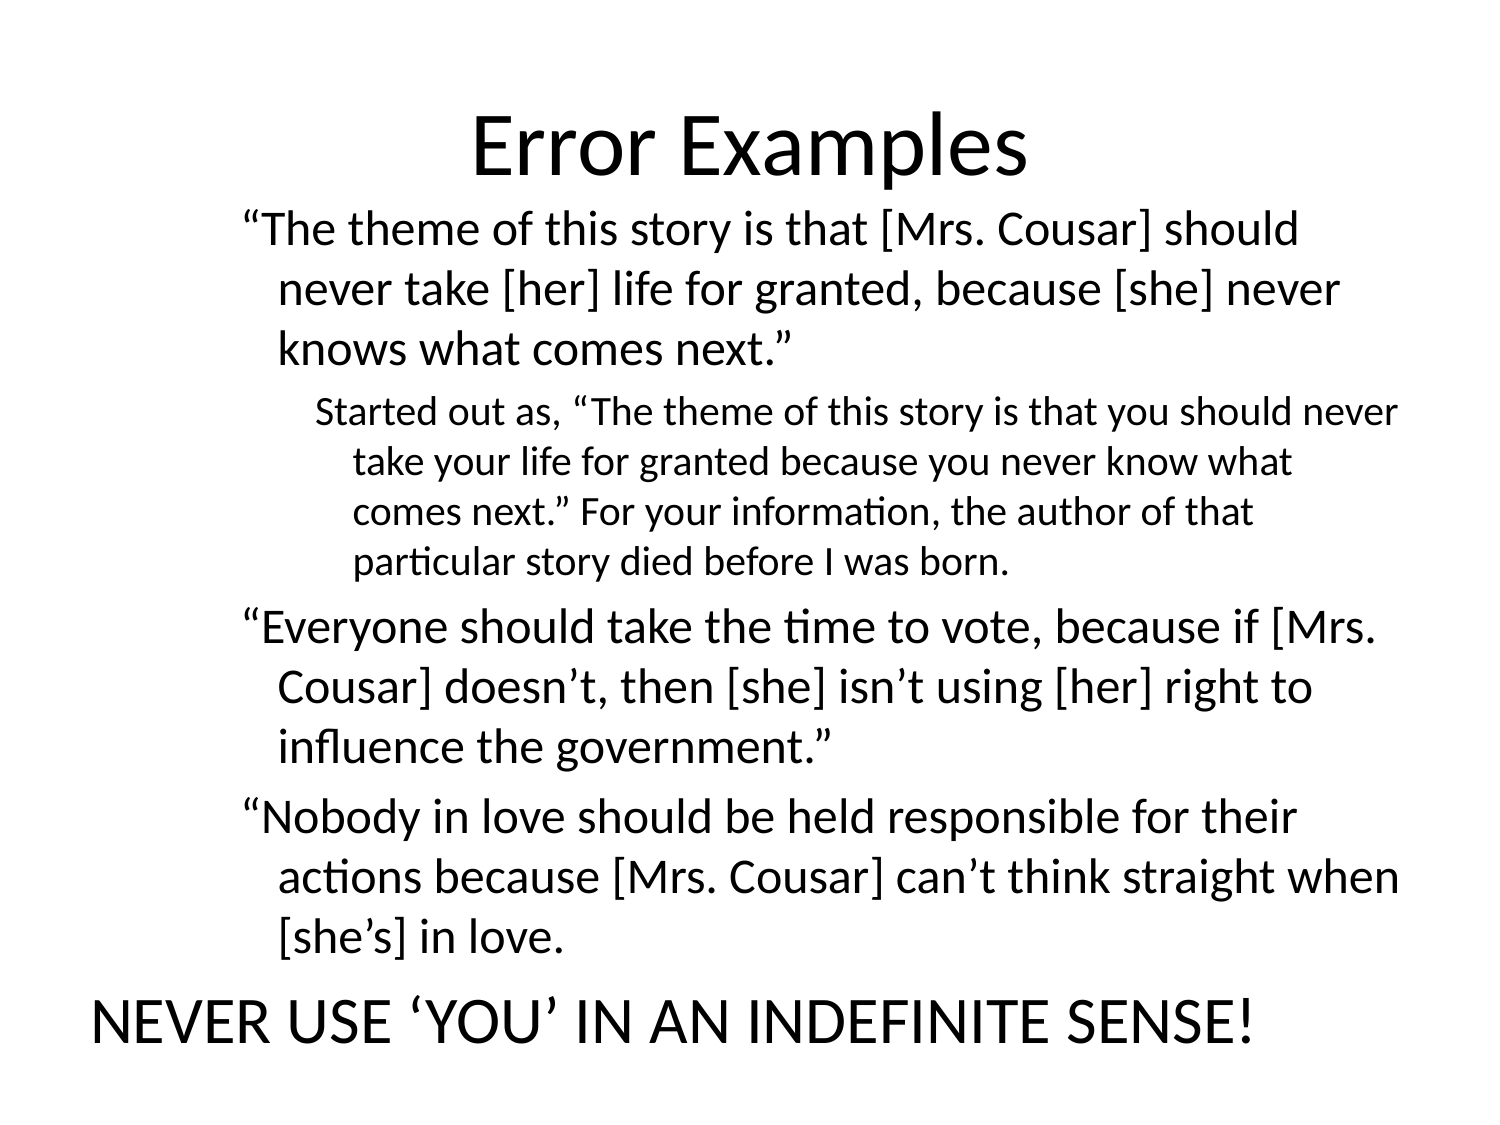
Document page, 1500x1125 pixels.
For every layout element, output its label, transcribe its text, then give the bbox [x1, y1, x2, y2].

list “The theme of this story is that [Mrs. Cousar] should never take [her] life for granted, because [she] never knows what comes next.” Started out as, “The theme of this story is that you should never take your life for granted because you never know what comes next.” For your information, the author of that particular story died before I was born. “Everyone should take the time to vote, because if [Mrs. Cousar] doesn’t, then [she] isn’t using [her] right to influence the government.” “Nobody in love should be held responsible for their actions because [Mrs. Cousar] can’t think straight when [she’s] in love. NEVER USE ‘YOU’ IN AN INDEFINITE SENSE! [75, 187, 1425, 1125]
title Error Examples [75, 45, 1425, 187]
